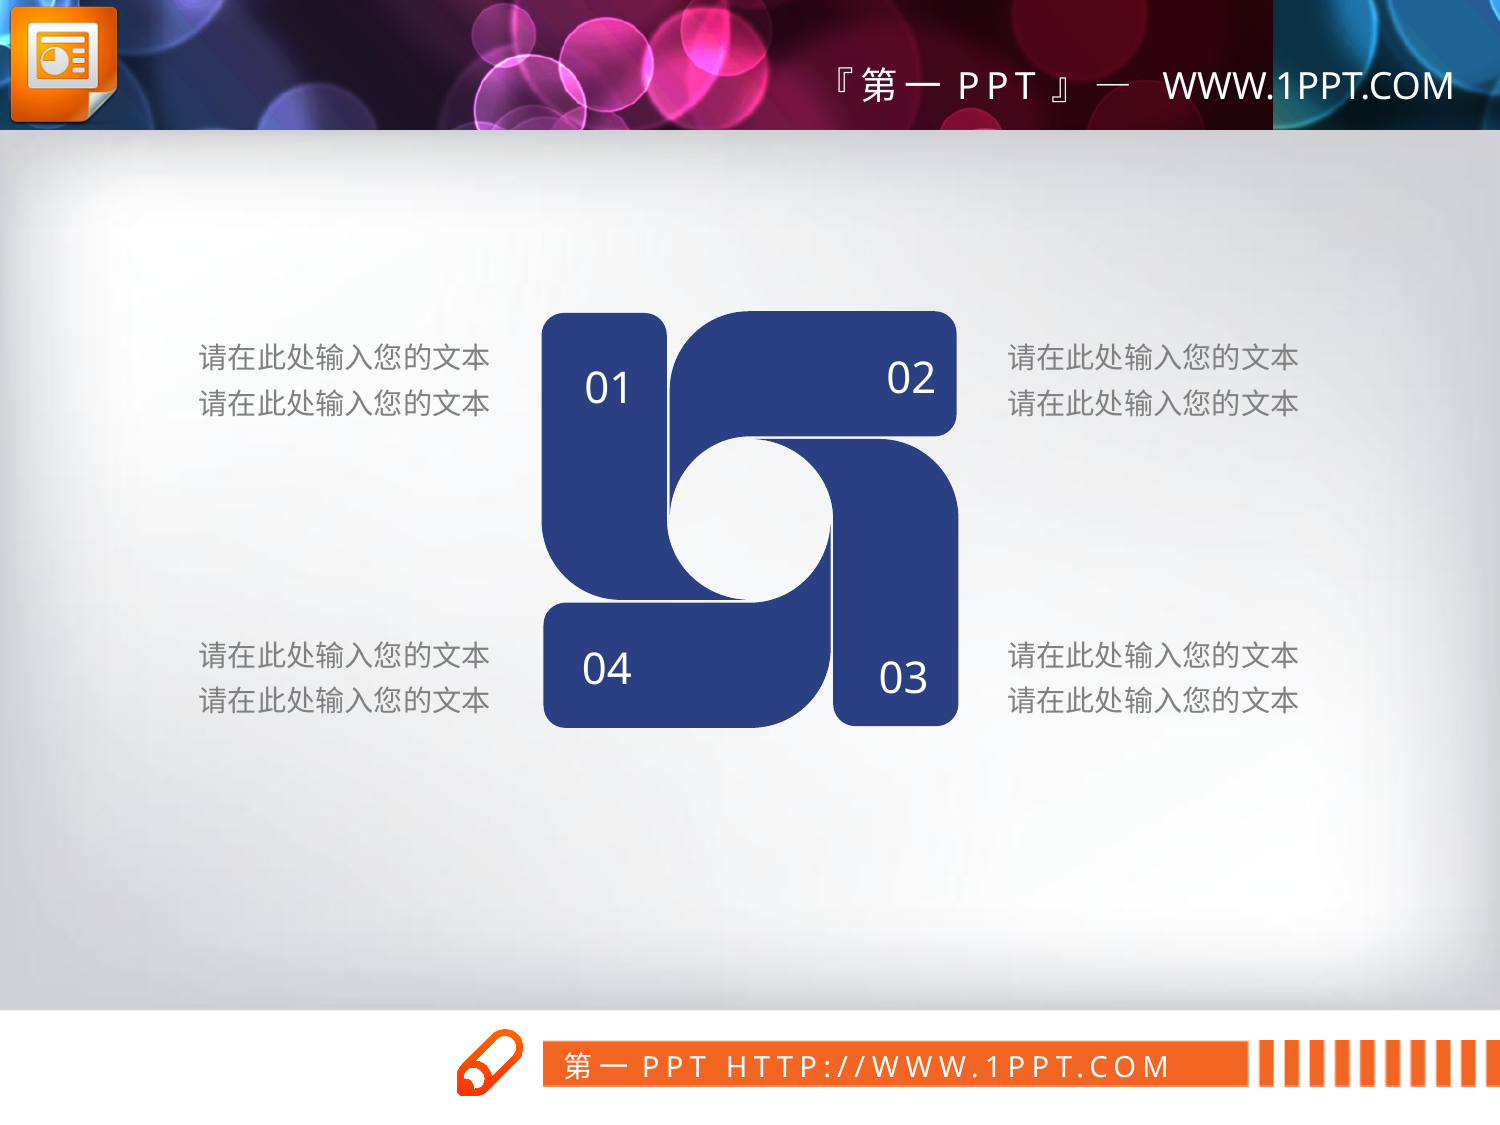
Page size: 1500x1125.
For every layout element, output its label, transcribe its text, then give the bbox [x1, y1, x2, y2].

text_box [543, 523, 831, 729]
text_box 请在此处输入您的文本 请在此处输入您的文本 [989, 321, 1318, 428]
picture [543, 1040, 1500, 1087]
text_box 请在此处输入您的文本 请在此处输入您的文本 [180, 321, 510, 428]
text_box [754, 438, 959, 727]
text_box 请在此处输入您的文本 请在此处输入您的文本 [180, 619, 510, 725]
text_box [541, 312, 666, 524]
picture [0, 0, 1500, 1012]
text_box 请在此处输入您的文本 请在此处输入您的文本 [989, 619, 1318, 725]
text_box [669, 310, 957, 516]
